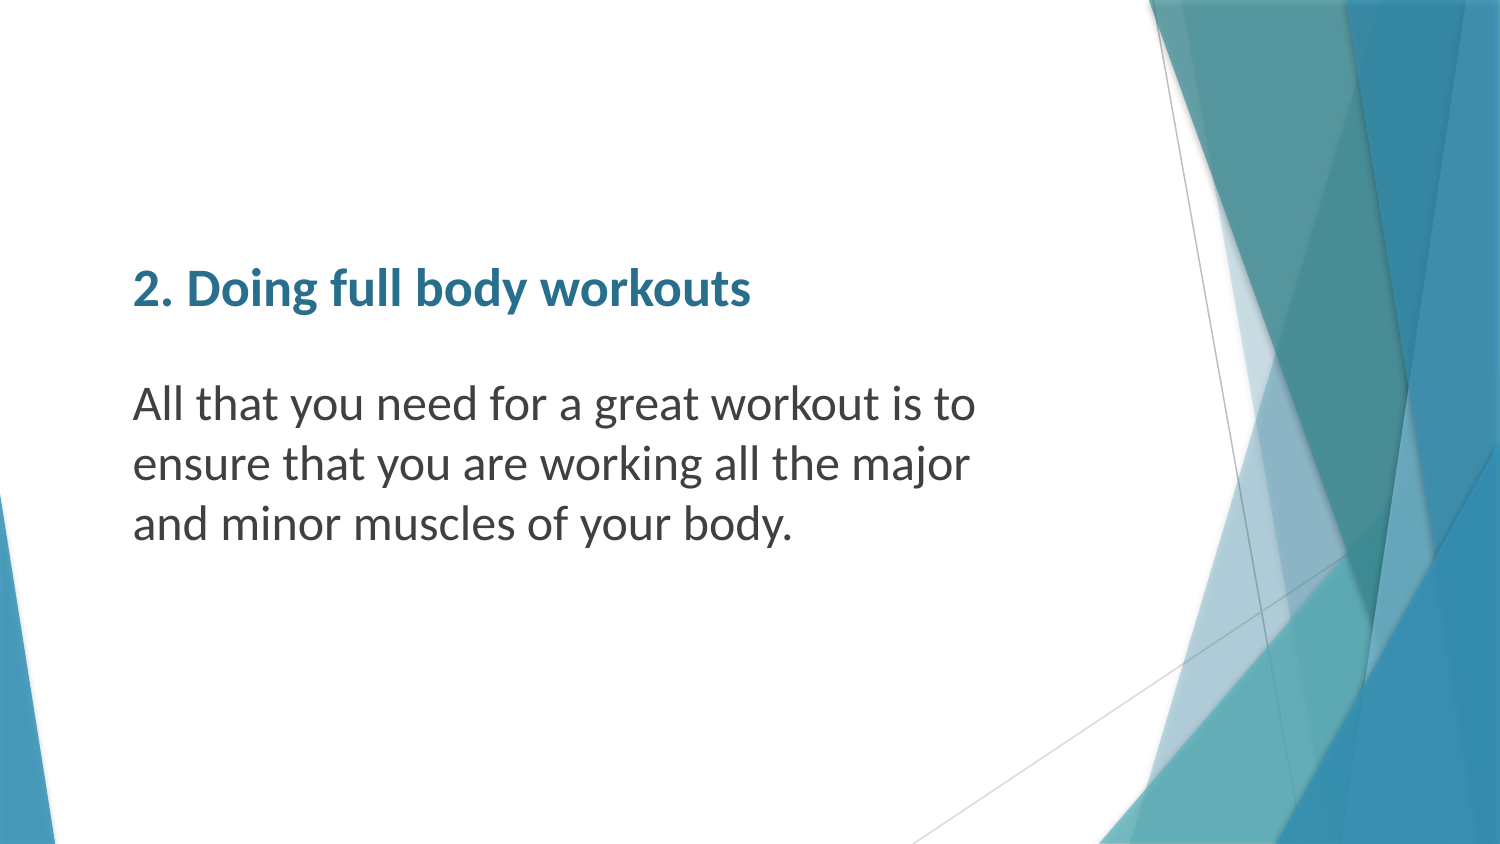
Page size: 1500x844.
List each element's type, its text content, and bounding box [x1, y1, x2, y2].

title 2. Doing full body workouts [117, 244, 1176, 396]
list All that you need for a great workout is to ensure that you are working all the major and minor muscles of your body. [117, 362, 1010, 602]
